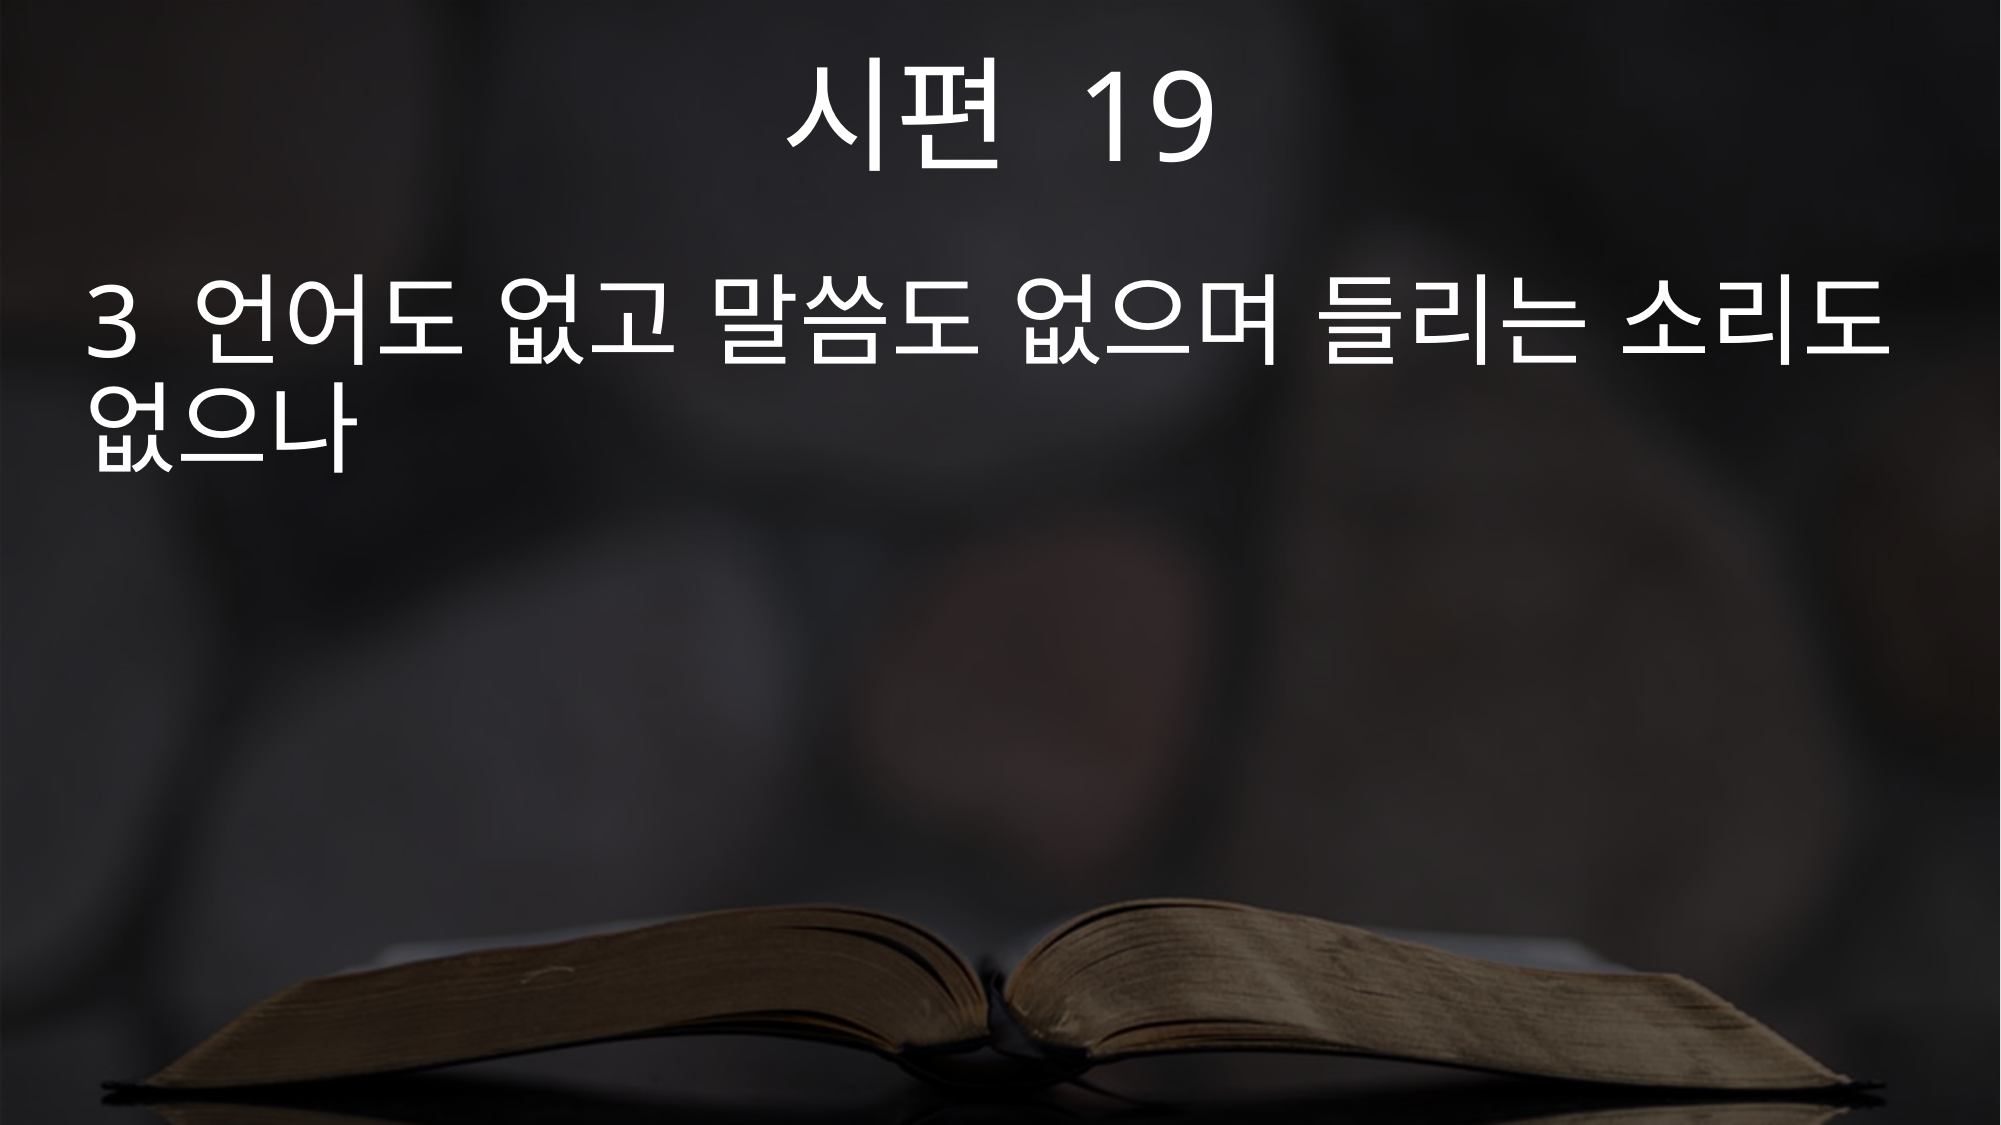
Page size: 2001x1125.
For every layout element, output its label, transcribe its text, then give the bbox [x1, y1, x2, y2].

footer 시편 19 [0, 32, 2000, 192]
picture [0, 0, 2001, 1125]
list 3 언어도 없고 말씀도 없으며 들리는 소리도 없으나 [69, 263, 1953, 423]
